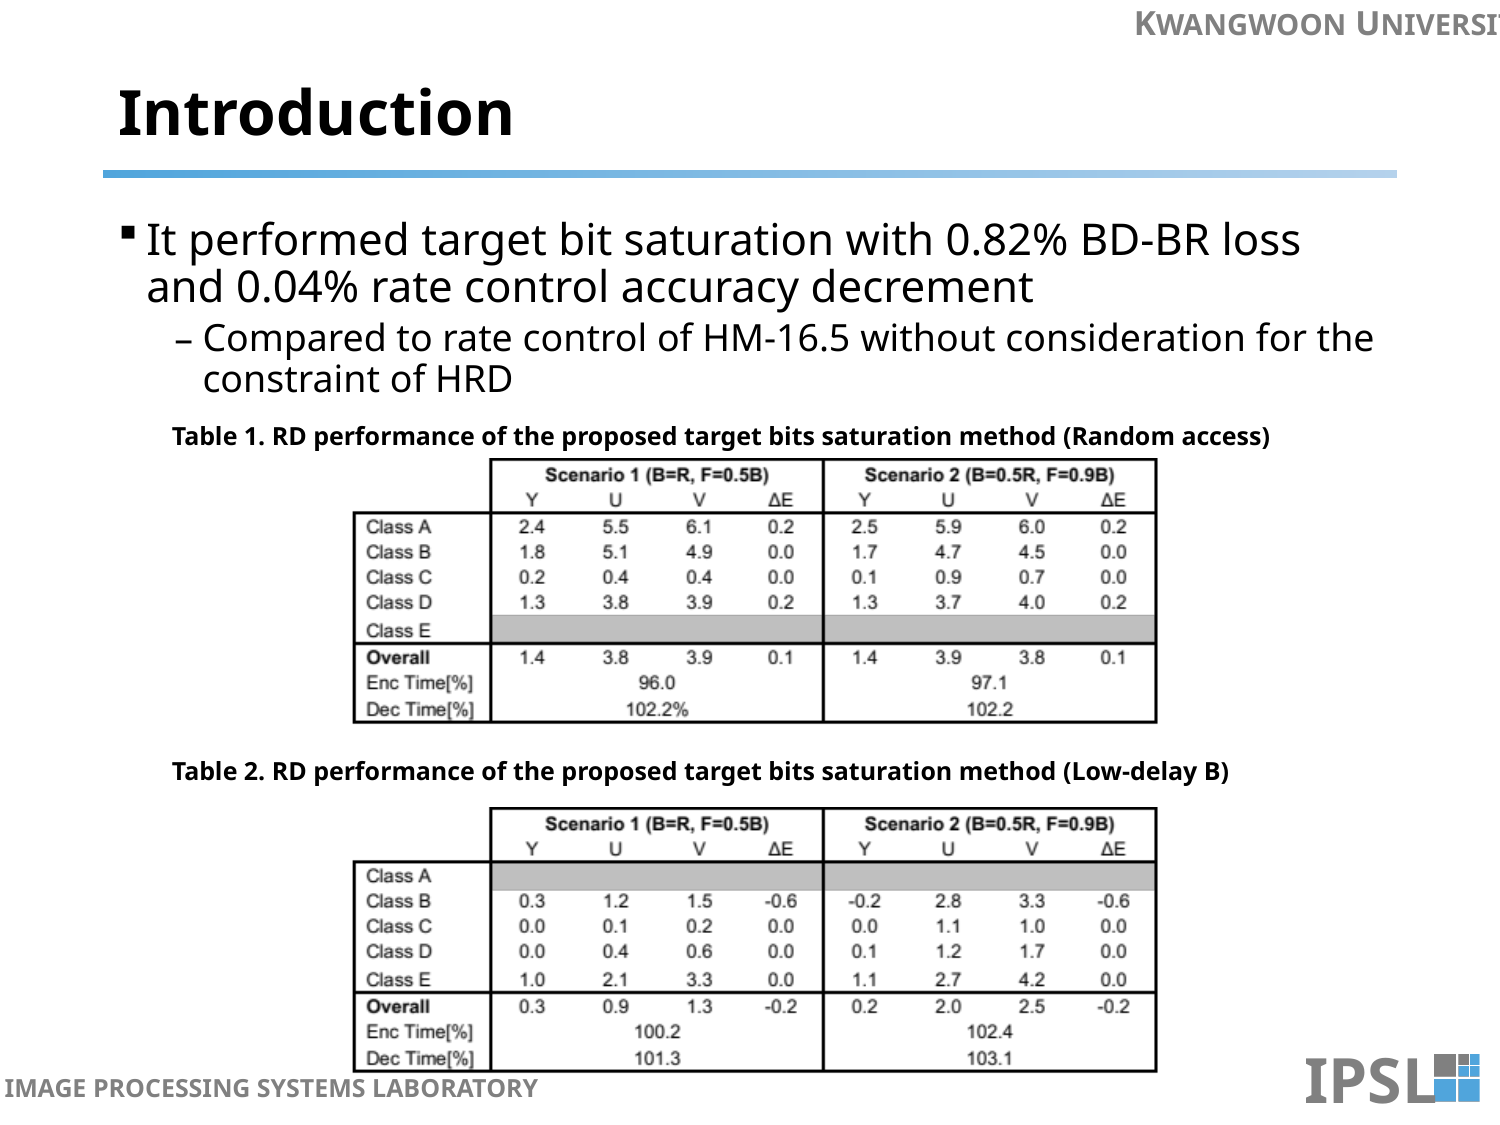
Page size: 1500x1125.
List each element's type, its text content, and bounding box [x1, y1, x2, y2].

title Introduction [103, 59, 1397, 171]
picture [262, 807, 1238, 1112]
picture [1430, 1050, 1480, 1108]
list It performed target bit saturation with 0.82% BD-BR loss and 0.04% rate control accuracy decrement Compared to rate control of HM-16.5 without consideration for the constraint of HRD [103, 209, 1397, 1014]
text_box Table 2. RD performance of the proposed target bits saturation method (Low-delay B) [157, 748, 1343, 794]
picture [262, 458, 1238, 763]
text_box Table 1. RD performance of the proposed target bits saturation method (Random access) [157, 413, 1343, 458]
